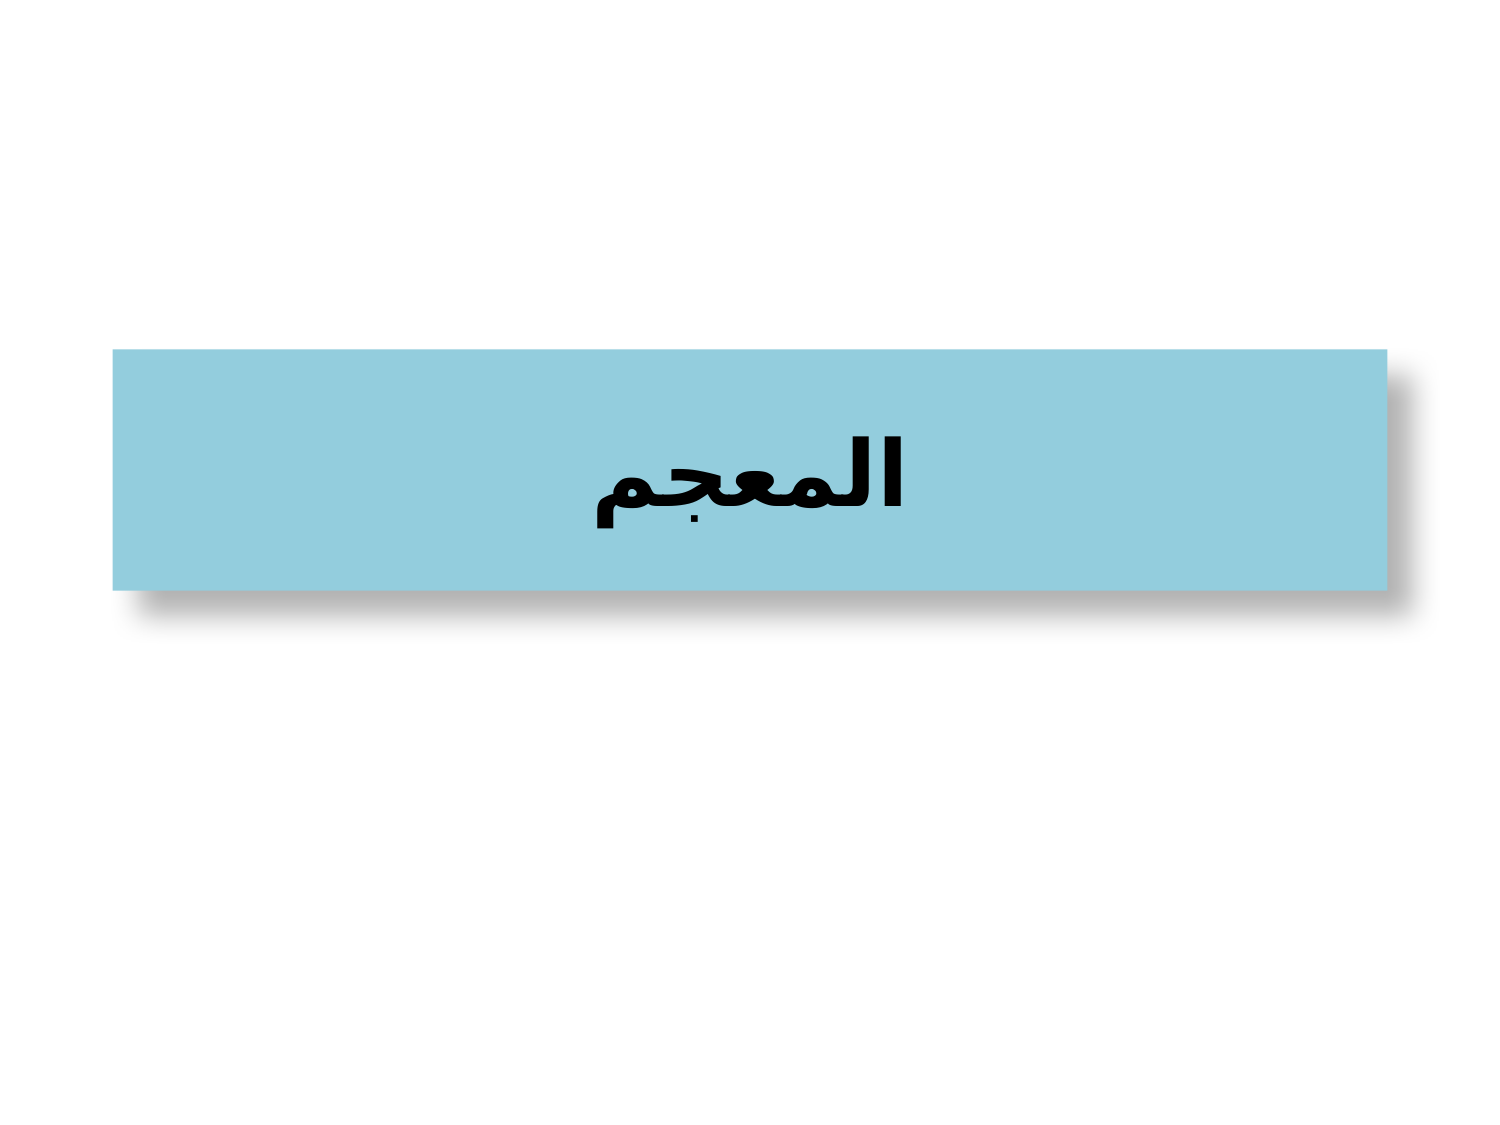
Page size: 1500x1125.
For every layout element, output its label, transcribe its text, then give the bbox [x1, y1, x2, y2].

title المعجم [112, 349, 1388, 591]
